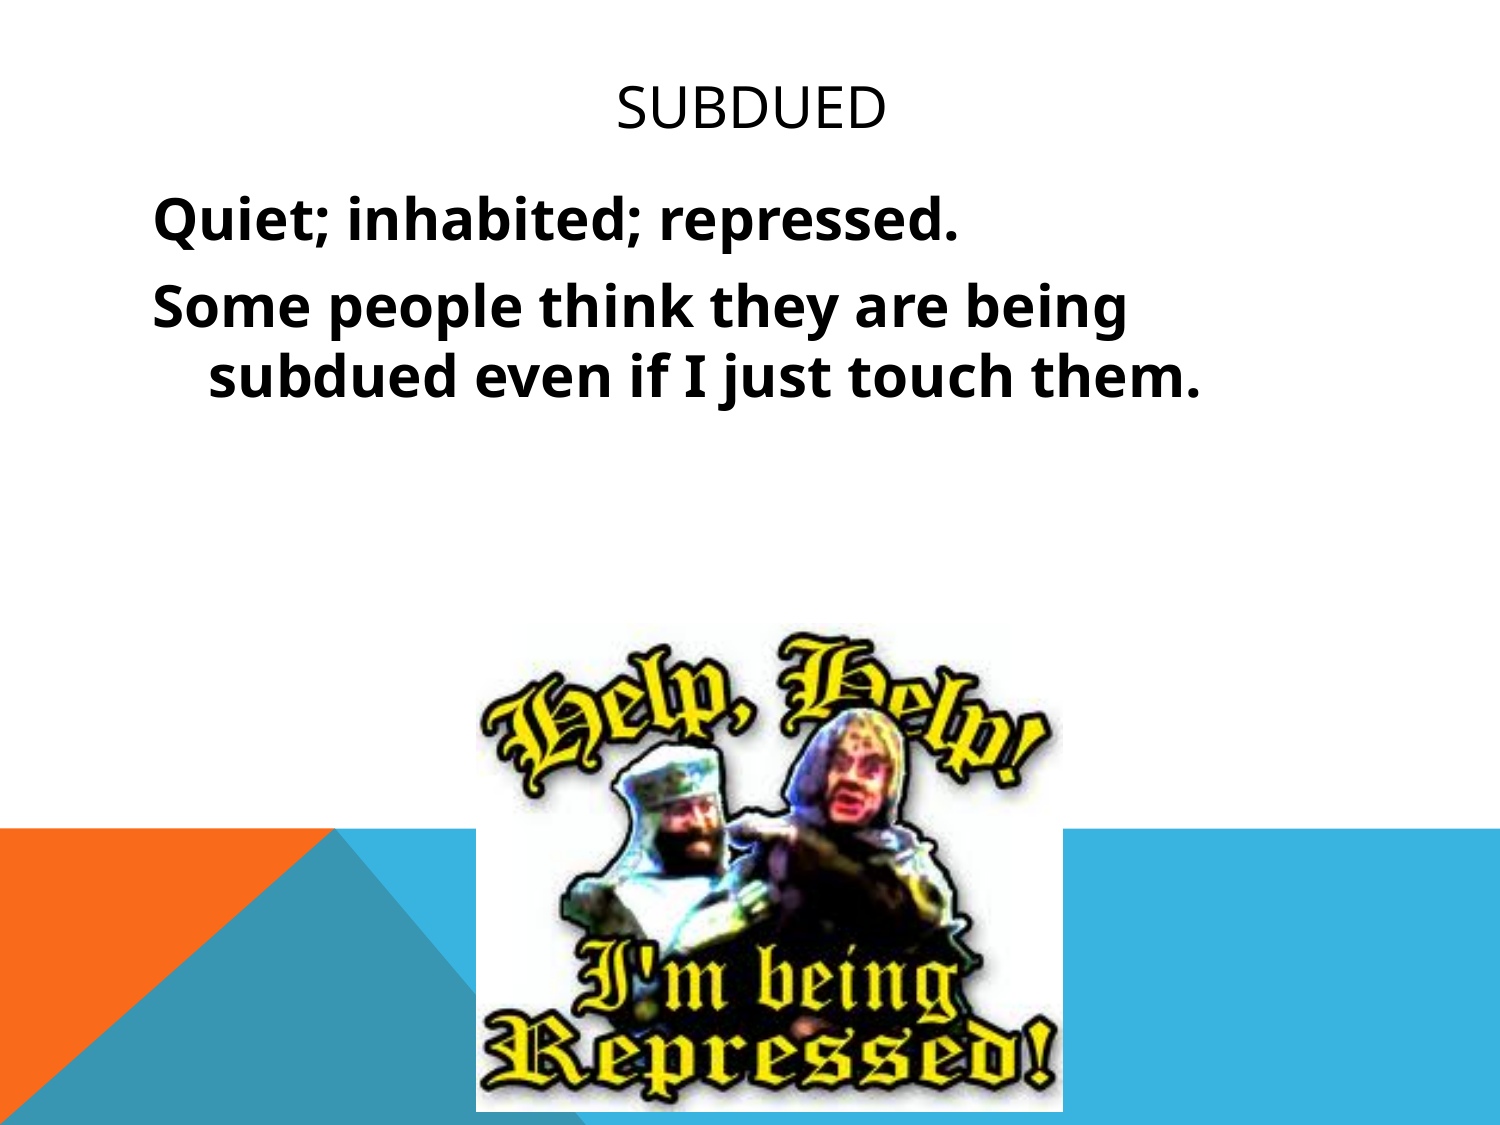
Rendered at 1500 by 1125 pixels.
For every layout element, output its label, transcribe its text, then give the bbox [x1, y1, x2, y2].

title subdued [135, 60, 1369, 150]
list Quiet; inhabited; repressed. Some people think they are being subdued even if I just touch them. [137, 174, 1372, 763]
picture [476, 623, 1063, 1112]
